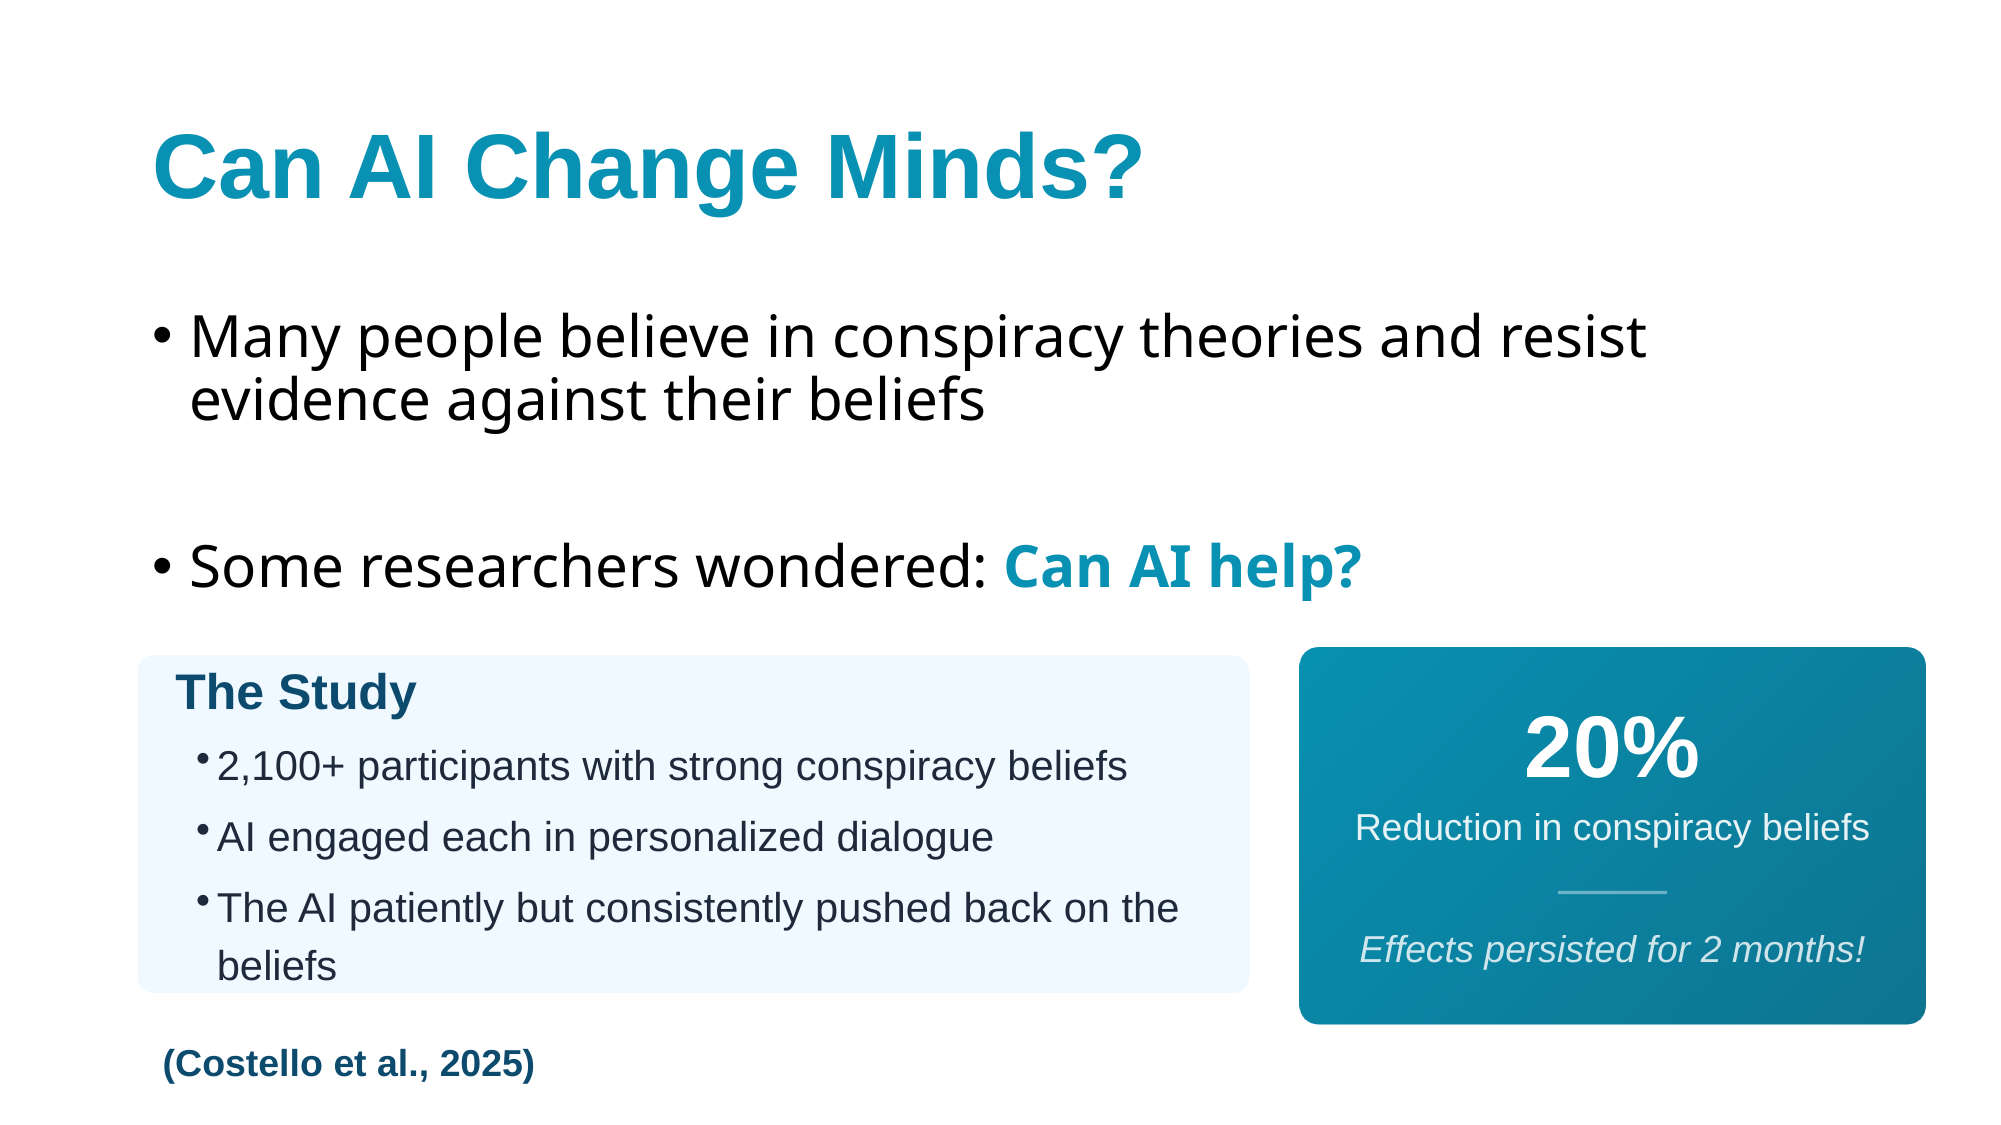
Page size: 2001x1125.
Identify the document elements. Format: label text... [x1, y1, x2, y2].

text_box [136, 654, 1250, 994]
picture [1299, 963, 1926, 1027]
title Can AI Change Minds? [137, 59, 1863, 278]
text_box (Costello et al., 2025) [137, 1038, 1138, 1092]
list Many people believe in conspiracy theories and resist evidence against their beliefs Some researchers wondered: Can AI help? [137, 299, 1863, 1014]
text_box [1299, 672, 1926, 963]
picture [1299, 645, 1926, 661]
